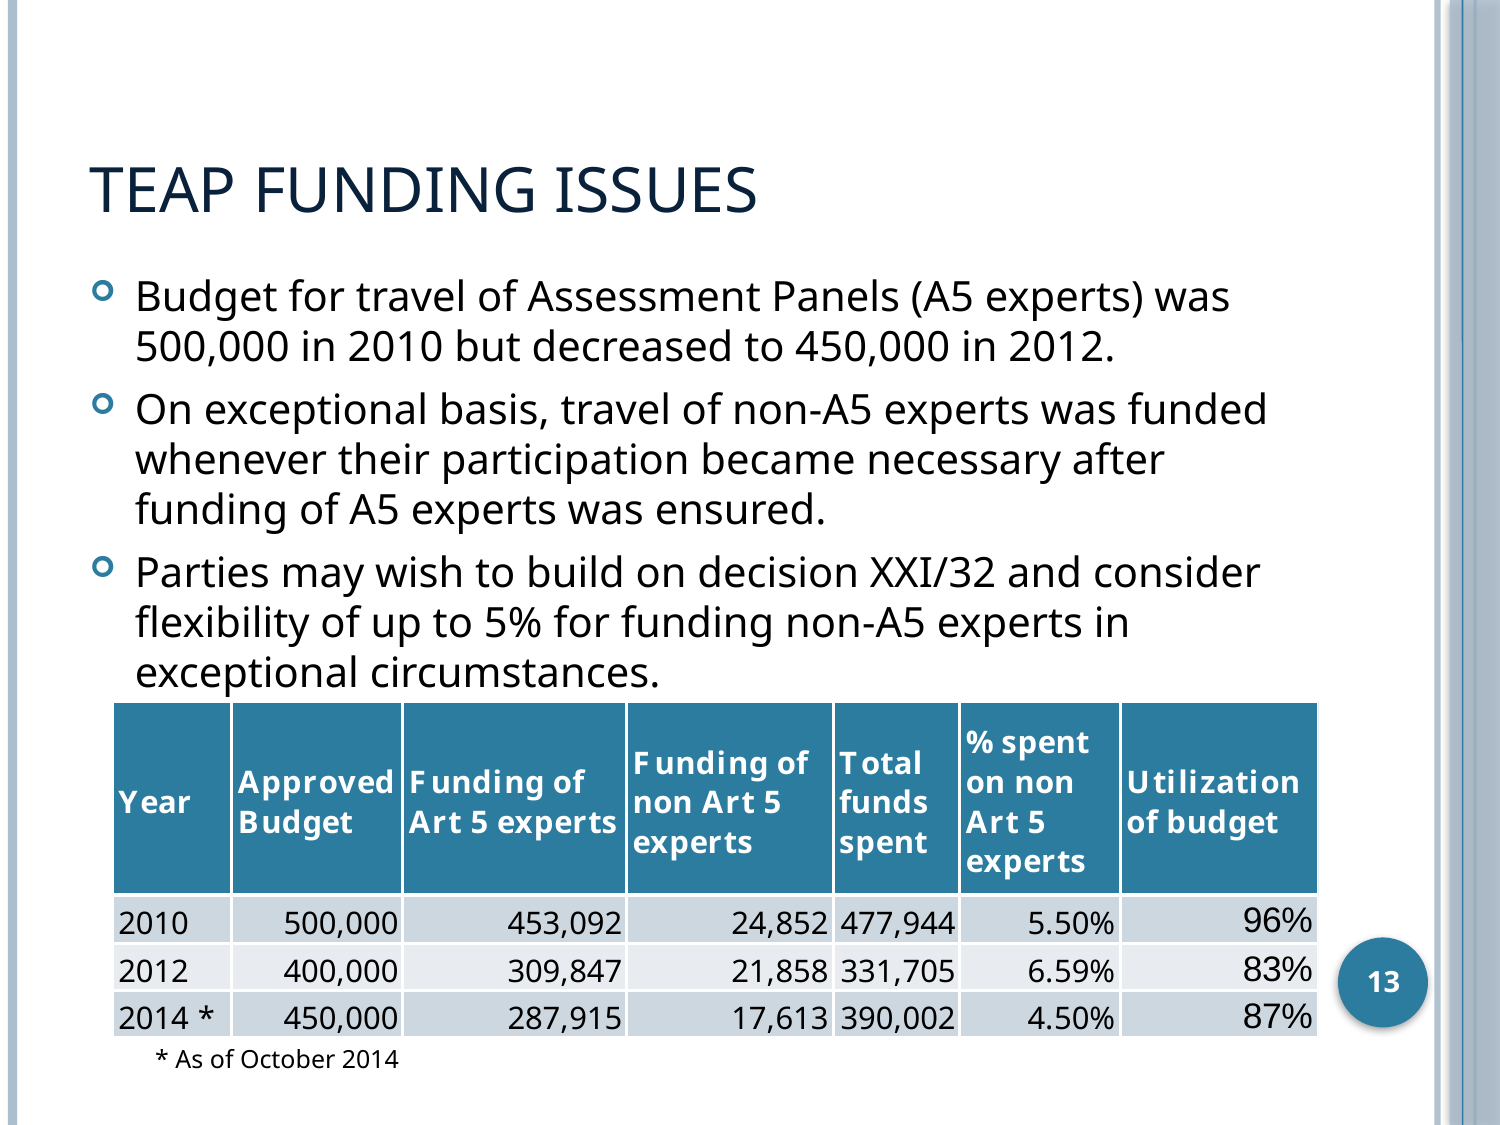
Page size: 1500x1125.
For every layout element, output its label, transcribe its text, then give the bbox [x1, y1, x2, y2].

slide_number 13 [1333, 940, 1434, 1027]
title TEAP Funding Issues [75, 45, 1300, 233]
list Budget for travel of Assessment Panels (A5 experts) was 500,000 in 2010 but decreased to 450,000 in 2012. On exceptional basis, travel of non-A5 experts was funded whenever their participation became necessary after funding of A5 experts was ensured. Parties may wish to build on decision XXI/32 and consider flexibility of up to 5% for funding non-A5 experts in exceptional circumstances. [75, 262, 1300, 1062]
text_box * As of October 2014 [140, 1049, 1141, 1081]
picture [111, 700, 1321, 1040]
